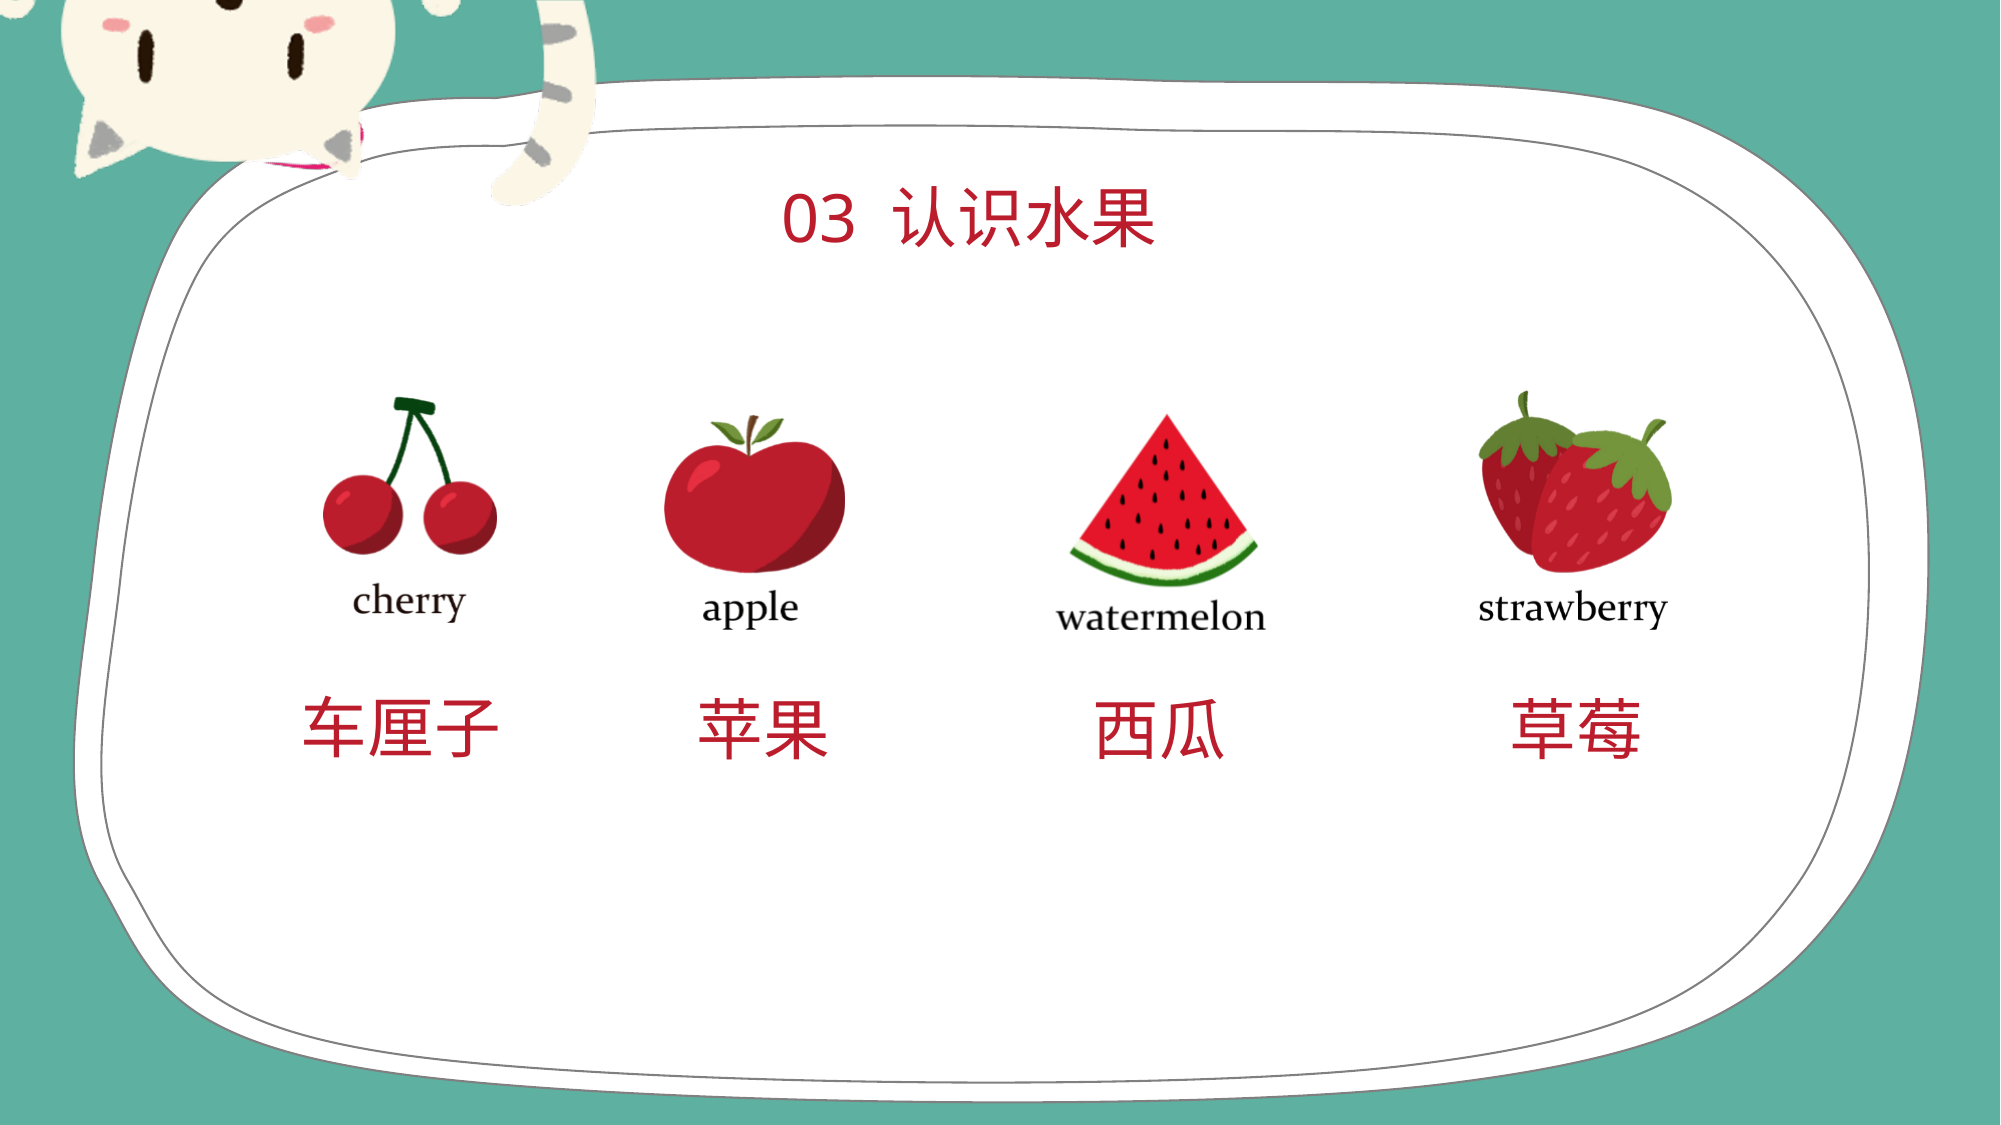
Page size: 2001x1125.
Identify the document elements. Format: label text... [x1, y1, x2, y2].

picture [1478, 390, 1672, 630]
picture [664, 370, 1266, 630]
text_box 03 认识水果 [766, 168, 1270, 264]
text_box 车厘子 [286, 678, 534, 774]
text_box 西瓜 [1078, 680, 1326, 775]
text_box 草莓 [1495, 680, 1743, 775]
text_box 苹果 [682, 680, 930, 775]
picture [0, 0, 597, 217]
picture [323, 396, 497, 624]
